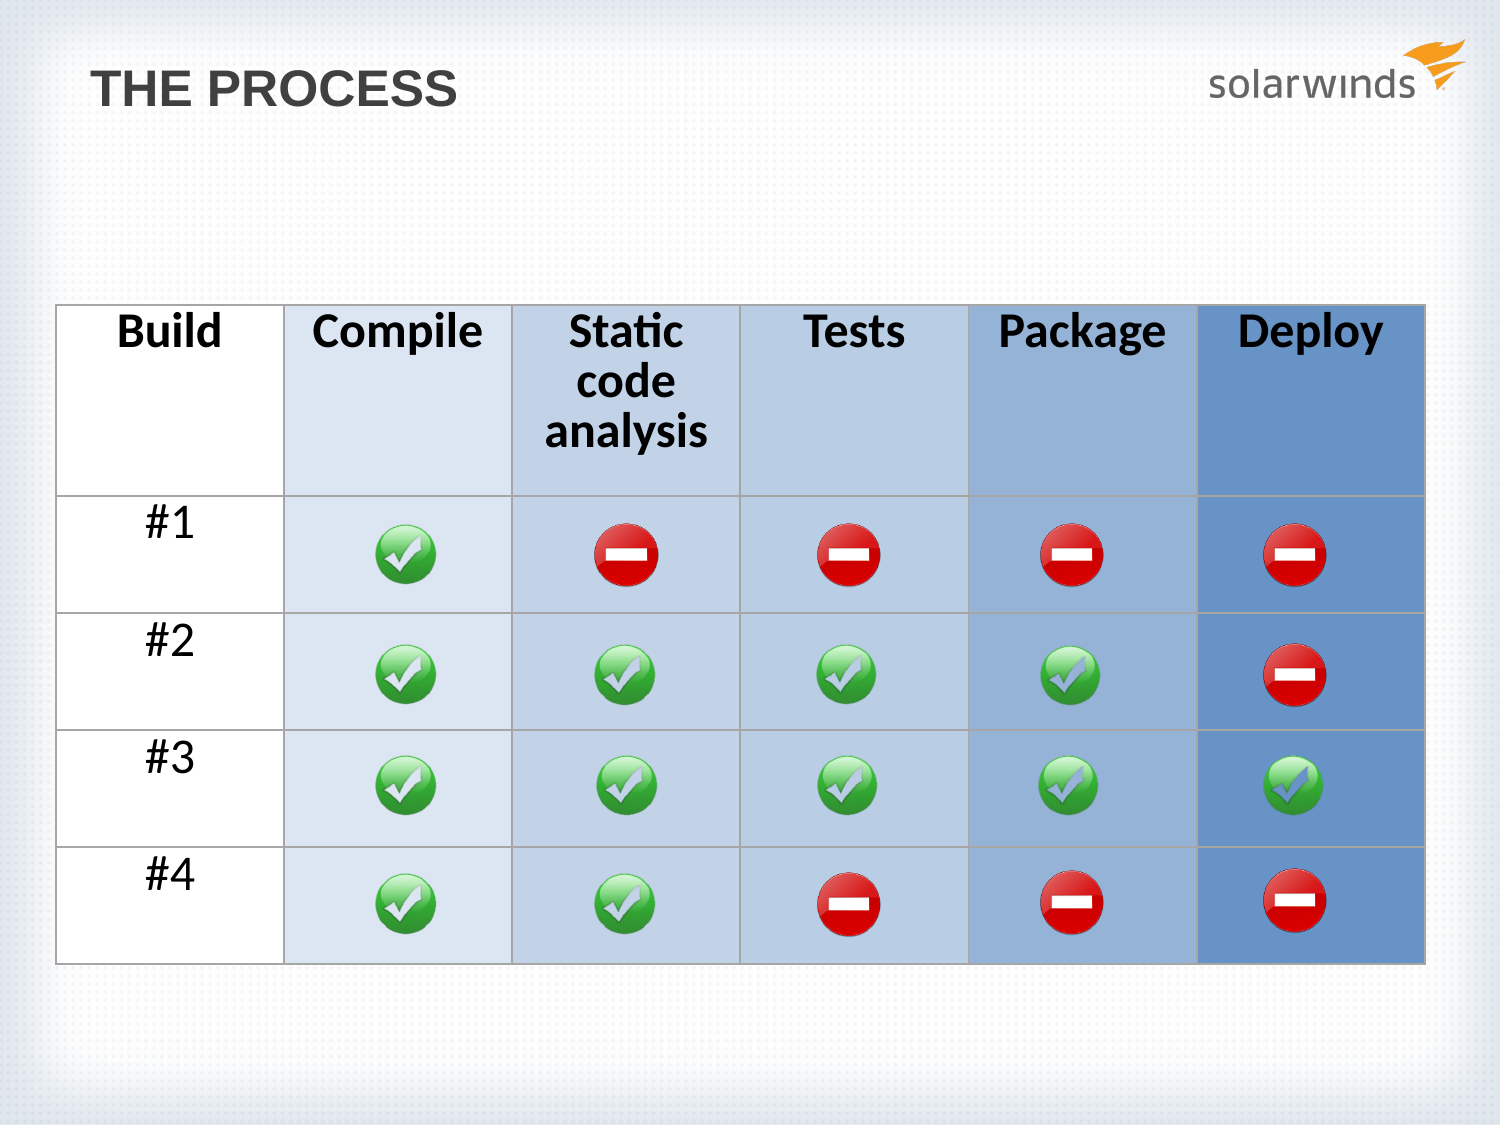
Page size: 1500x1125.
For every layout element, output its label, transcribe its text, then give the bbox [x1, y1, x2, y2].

table_cell [285, 731, 511, 846]
table_header Compile [285, 306, 511, 495]
table_cell [741, 731, 968, 846]
table_header Package [969, 306, 1196, 495]
table_cell [1198, 731, 1424, 846]
table_cell [969, 497, 1196, 612]
table_cell [285, 614, 511, 729]
table_cell [969, 614, 1196, 729]
table_cell [1198, 614, 1424, 729]
table_cell [285, 497, 511, 612]
table_header Tests [741, 306, 968, 495]
table_cell #2 [57, 614, 283, 729]
table_cell [969, 848, 1196, 963]
table_cell #4 [57, 848, 283, 963]
table_cell #3 [57, 731, 283, 846]
table_cell [741, 614, 968, 729]
table_cell [513, 731, 739, 846]
table_cell [513, 614, 739, 729]
table_cell [1198, 848, 1424, 963]
table_cell [969, 731, 1196, 846]
table_header Static code analysis [513, 306, 739, 495]
table_header Deploy [1198, 306, 1424, 495]
table_cell [1198, 497, 1424, 612]
title The process [75, 47, 1180, 125]
table_cell [513, 848, 739, 963]
table_cell [513, 497, 739, 612]
table_cell #1 [57, 497, 283, 612]
picture [0, 0, 1500, 1125]
table_cell [285, 848, 511, 963]
table_cell [741, 497, 968, 612]
table_header Build [57, 306, 283, 495]
table_cell [741, 848, 968, 963]
